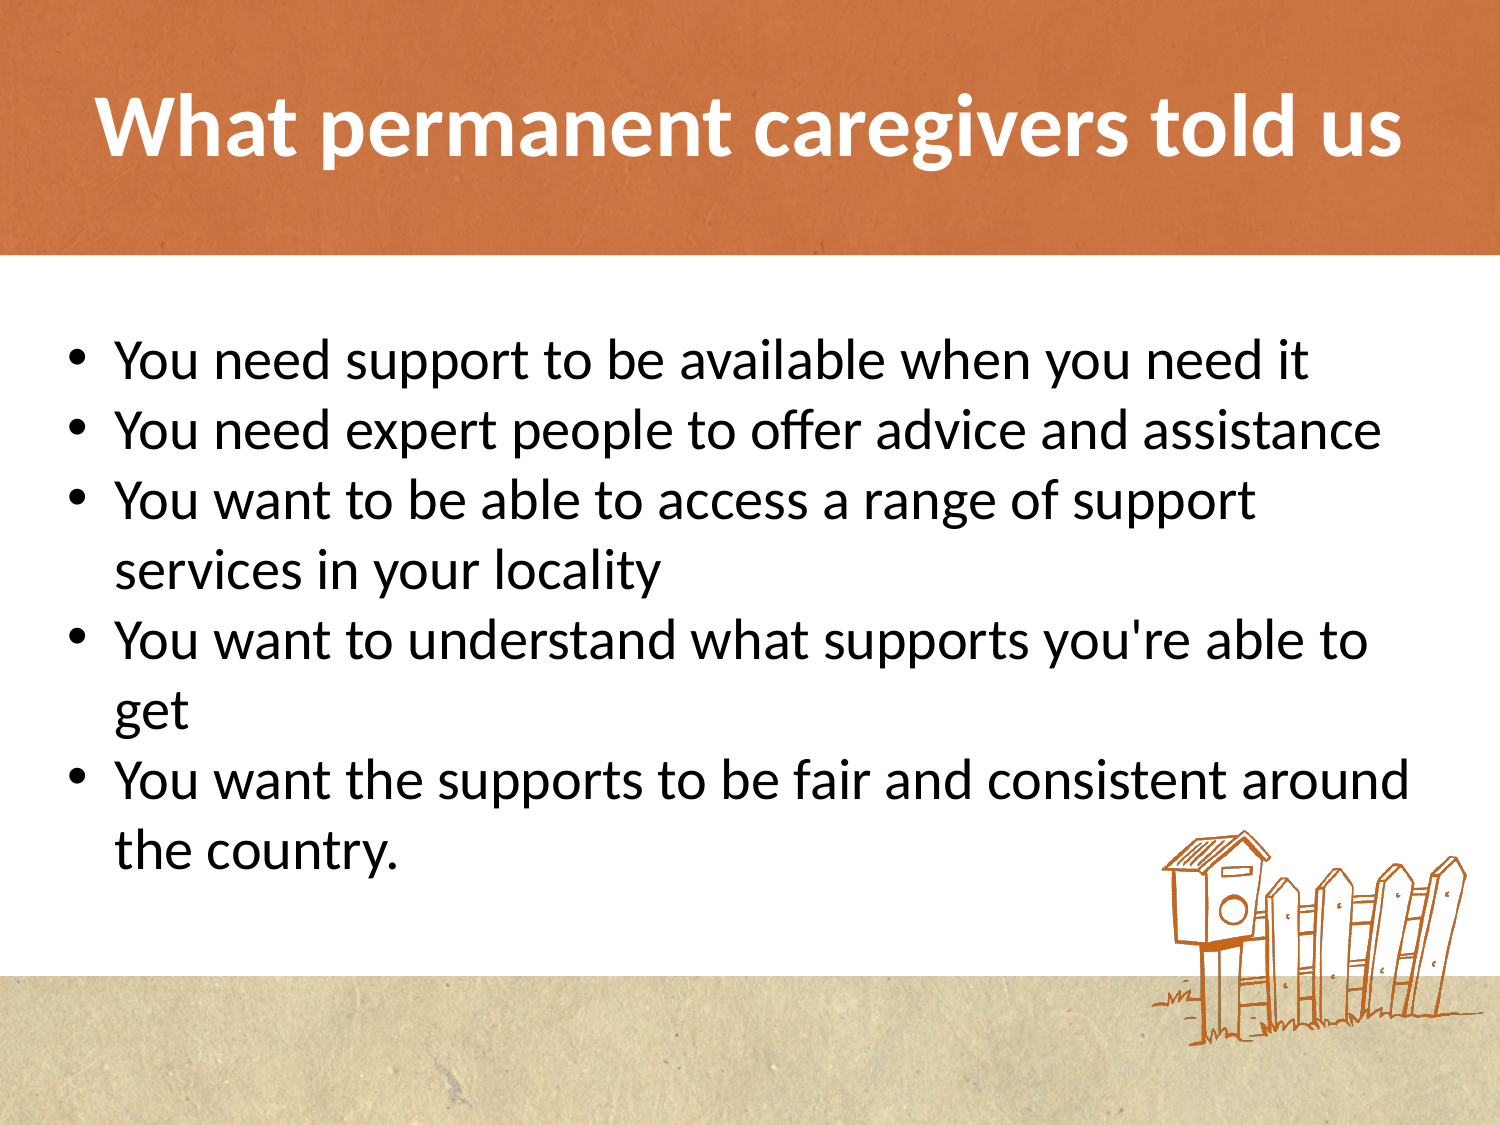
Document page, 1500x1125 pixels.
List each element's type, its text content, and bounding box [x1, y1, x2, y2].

title What permanent caregivers told us [75, 45, 1425, 197]
picture [0, 830, 1500, 1125]
text_box You need support to be available when you need it You need expert people to offer advice and assistance You want to be able to access a range of support services in your locality You want to understand what supports you're able to get You want the supports to be fair and consistent around the country. [53, 243, 1459, 889]
